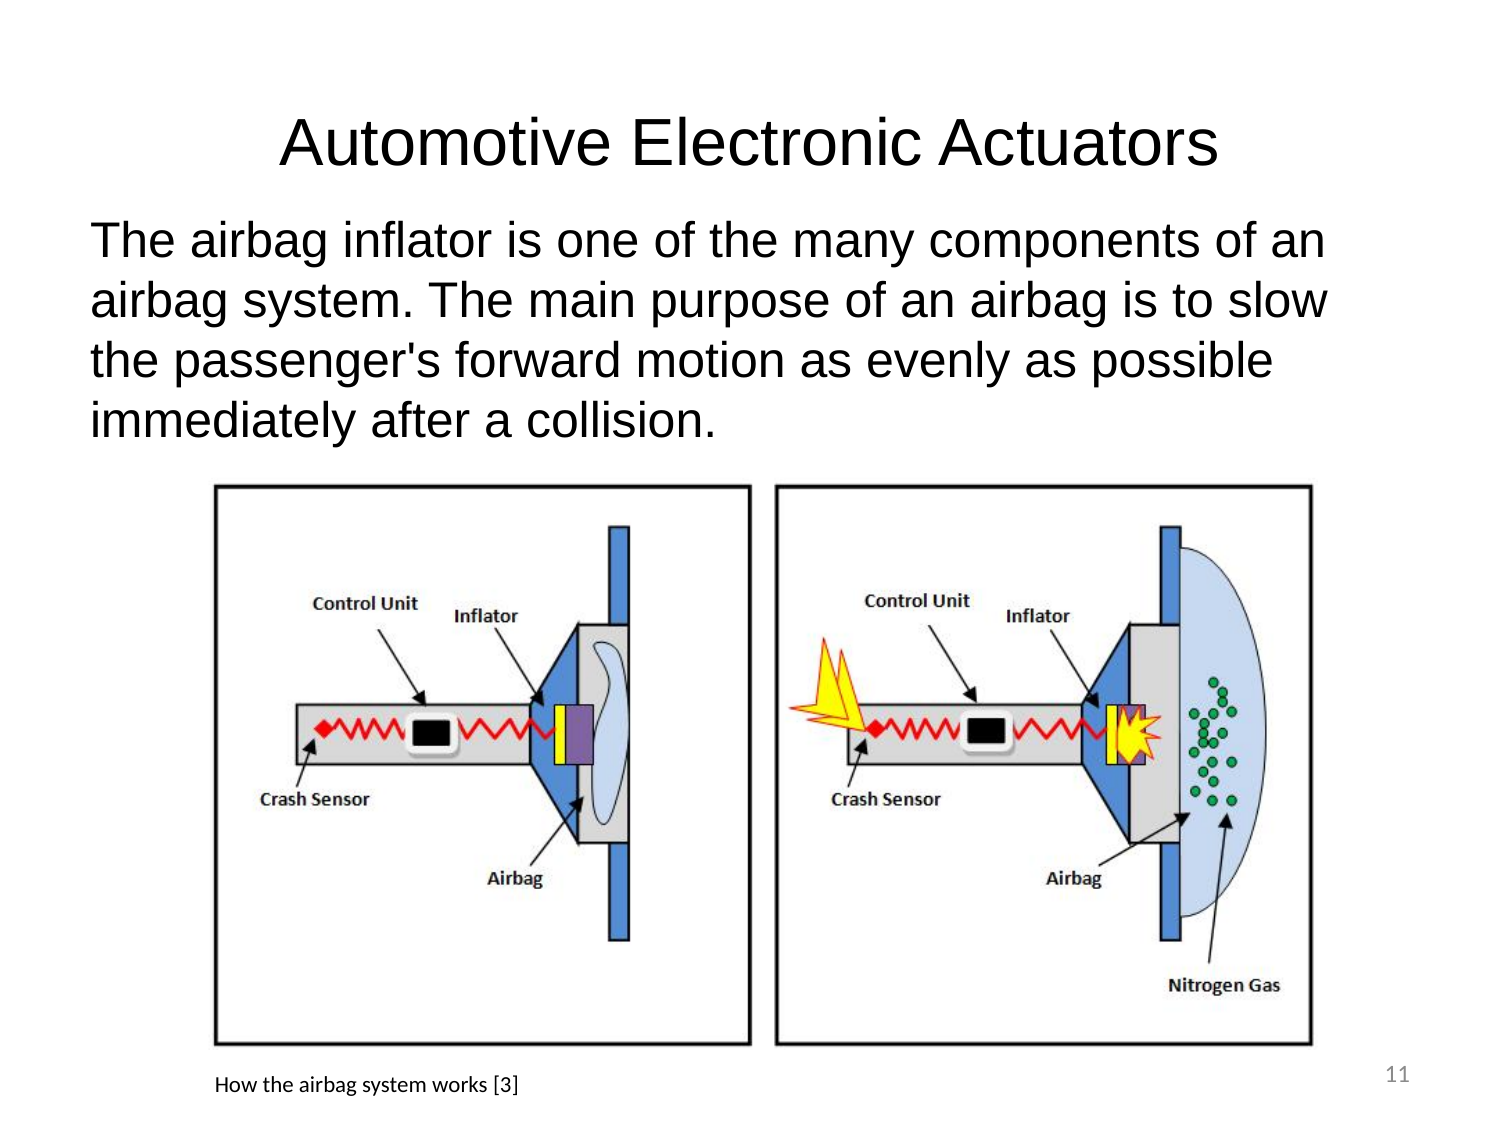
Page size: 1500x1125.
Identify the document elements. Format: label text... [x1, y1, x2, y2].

list The airbag inflator is one of the many components of an airbag system. The main purpose of an airbag is to slow the passenger's forward motion as evenly as possible immediately after a collision. [75, 200, 1425, 943]
picture [199, 474, 1318, 1051]
text_box How the airbag system works [3] [200, 1062, 791, 1105]
slide_number 11 [1074, 1042, 1425, 1103]
title Automotive Electronic Actuators [75, 45, 1425, 200]
